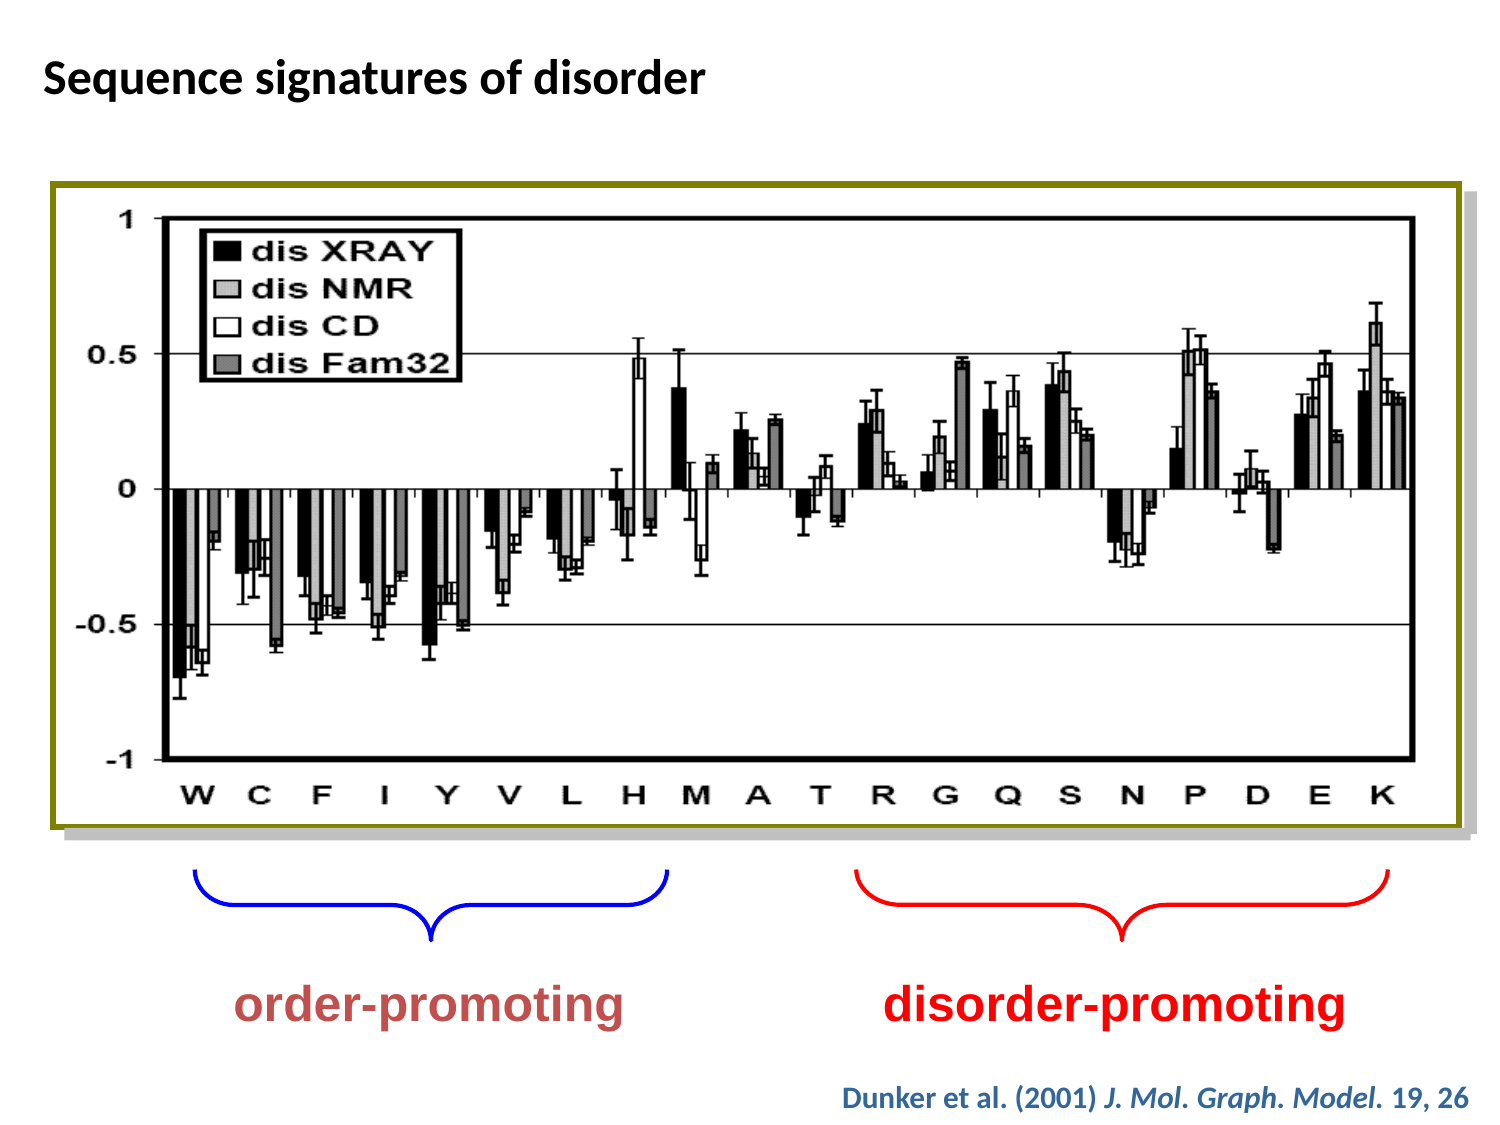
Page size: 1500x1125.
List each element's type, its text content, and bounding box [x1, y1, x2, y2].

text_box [855, 869, 1388, 1040]
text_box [52, 184, 1471, 835]
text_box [194, 869, 668, 1040]
text_box Dunker et al. (2001) J. Mol. Graph. Model. 19, 26 [827, 1070, 1485, 1123]
text_box Sequence signatures of disorder [28, 37, 722, 113]
